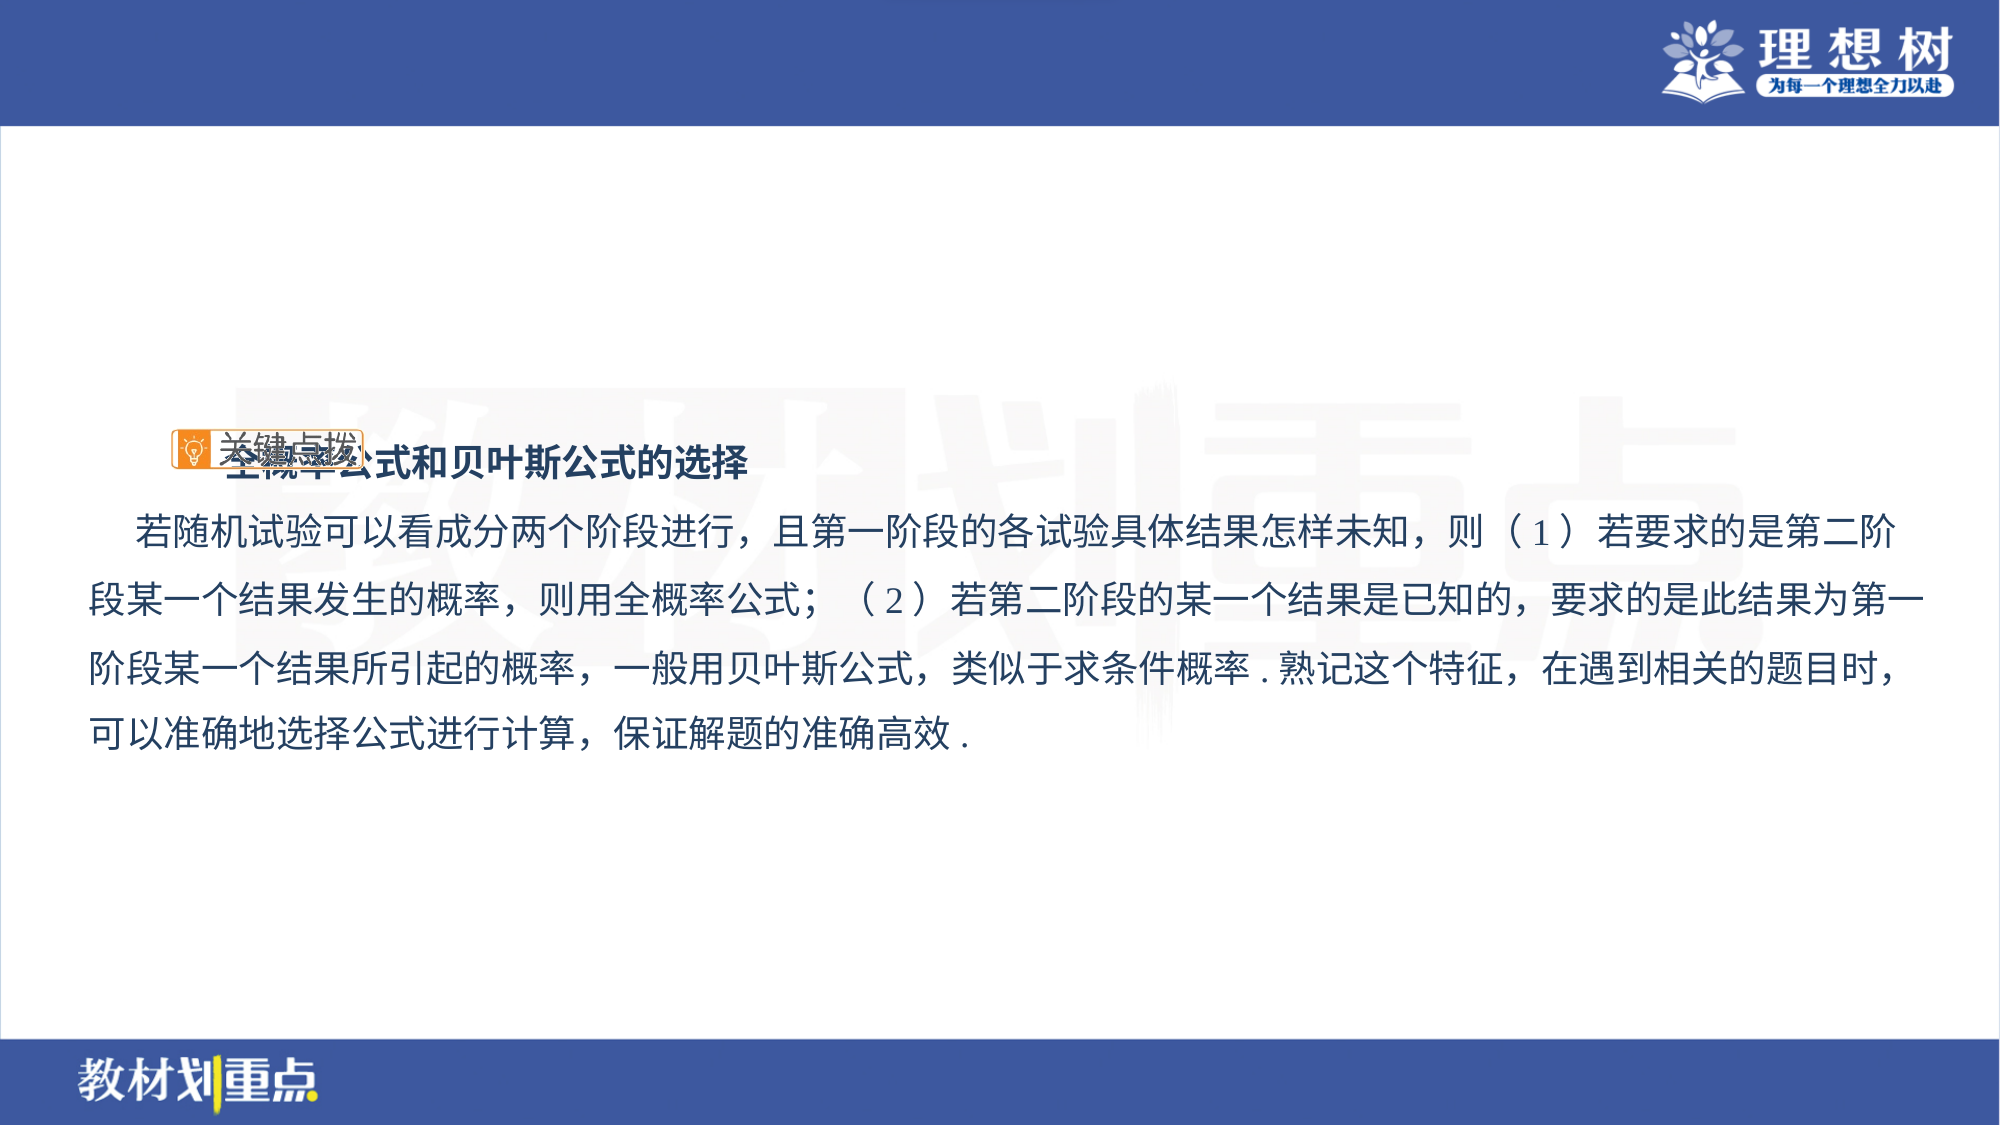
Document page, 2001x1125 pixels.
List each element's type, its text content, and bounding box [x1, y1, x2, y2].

picture [0, 0, 2000, 1125]
text_box 全概率公式和贝叶斯公式的选择 若随机试验可以看成分两个阶段进行，且第一阶段的各试验具体结果怎样未知，则（1）若要求的是第二阶 段某一个结果发生的概率，则用全概率公式；（2）若第二阶段的某一个结果是已知的，要求的是此结果为第一 阶段某一个结果所引起的概率，一般用贝叶斯公式，类似于求条件概率.熟记这个特征，在遇到相关的题目时， 可以准确地选择公式进行计算，保证解题的准确高效. [88, 415, 1911, 749]
